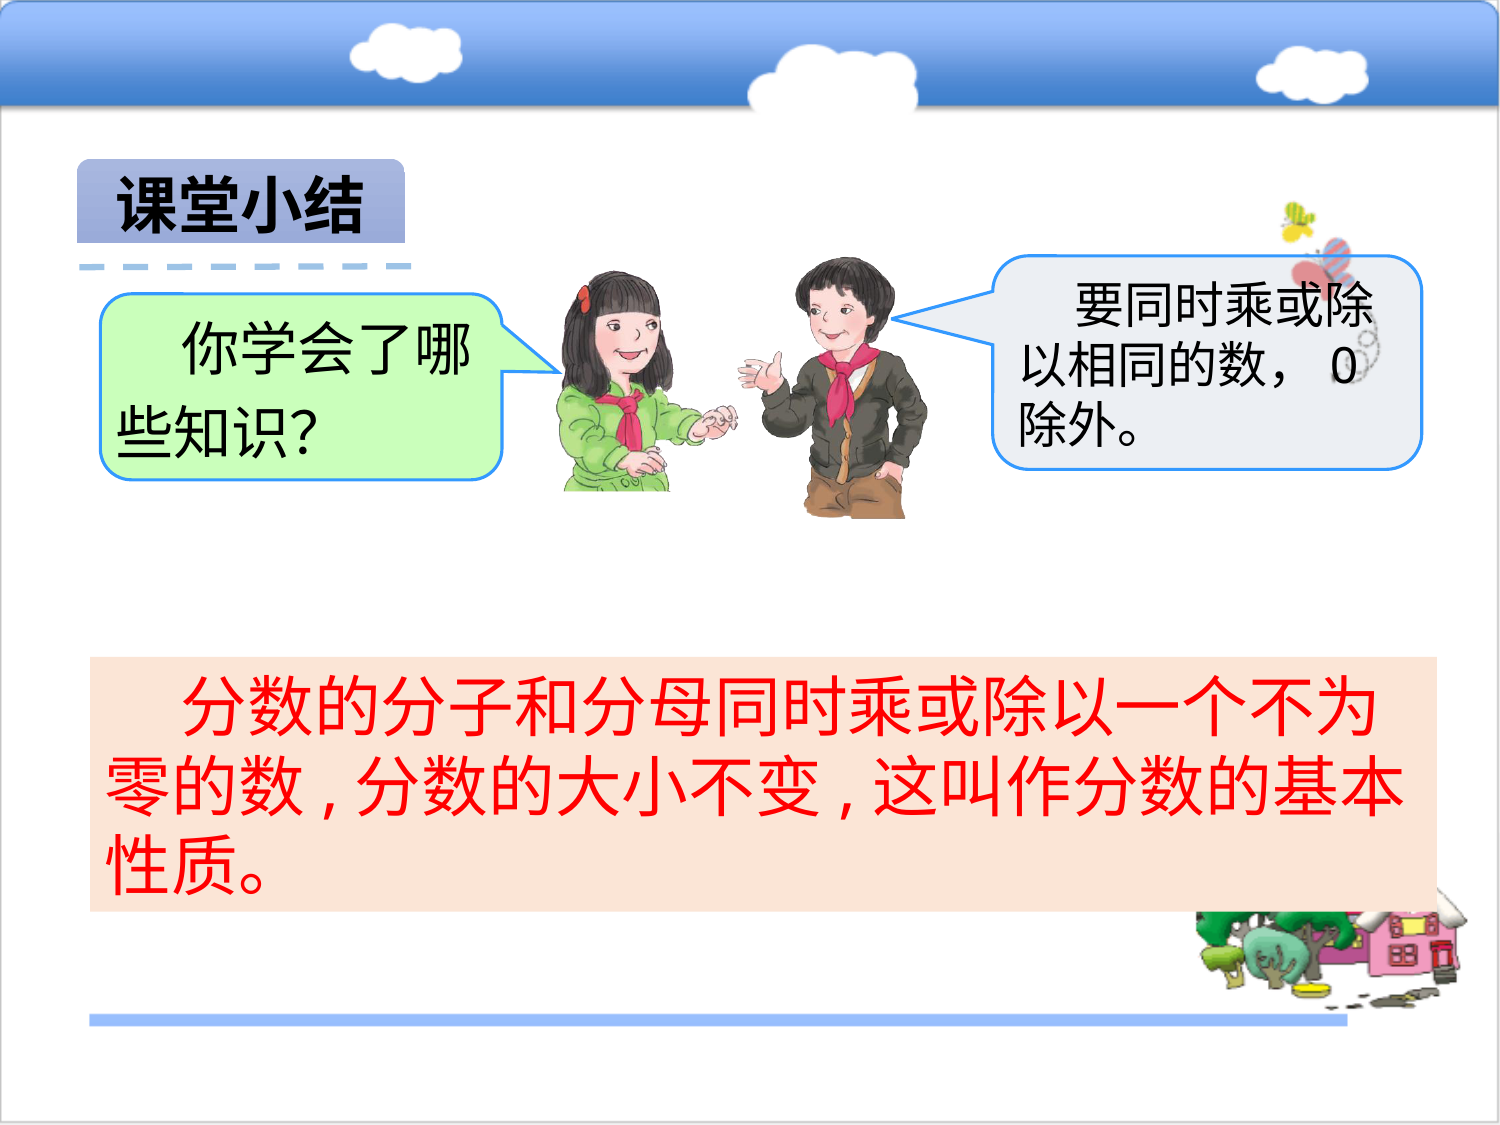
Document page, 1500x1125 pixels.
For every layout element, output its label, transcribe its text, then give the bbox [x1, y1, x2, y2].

text_box 分数的分子和分母同时乘或除以一个不为零的数,分数的大小不变,这叫作分数的基本性质。 [90, 656, 1437, 912]
text_box 课堂小结 [76, 158, 406, 245]
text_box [537, 233, 940, 541]
text_box 要同时乘或除以相同的数，0除外。 [940, 255, 1422, 470]
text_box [100, 290, 514, 480]
picture [0, 0, 1500, 1125]
